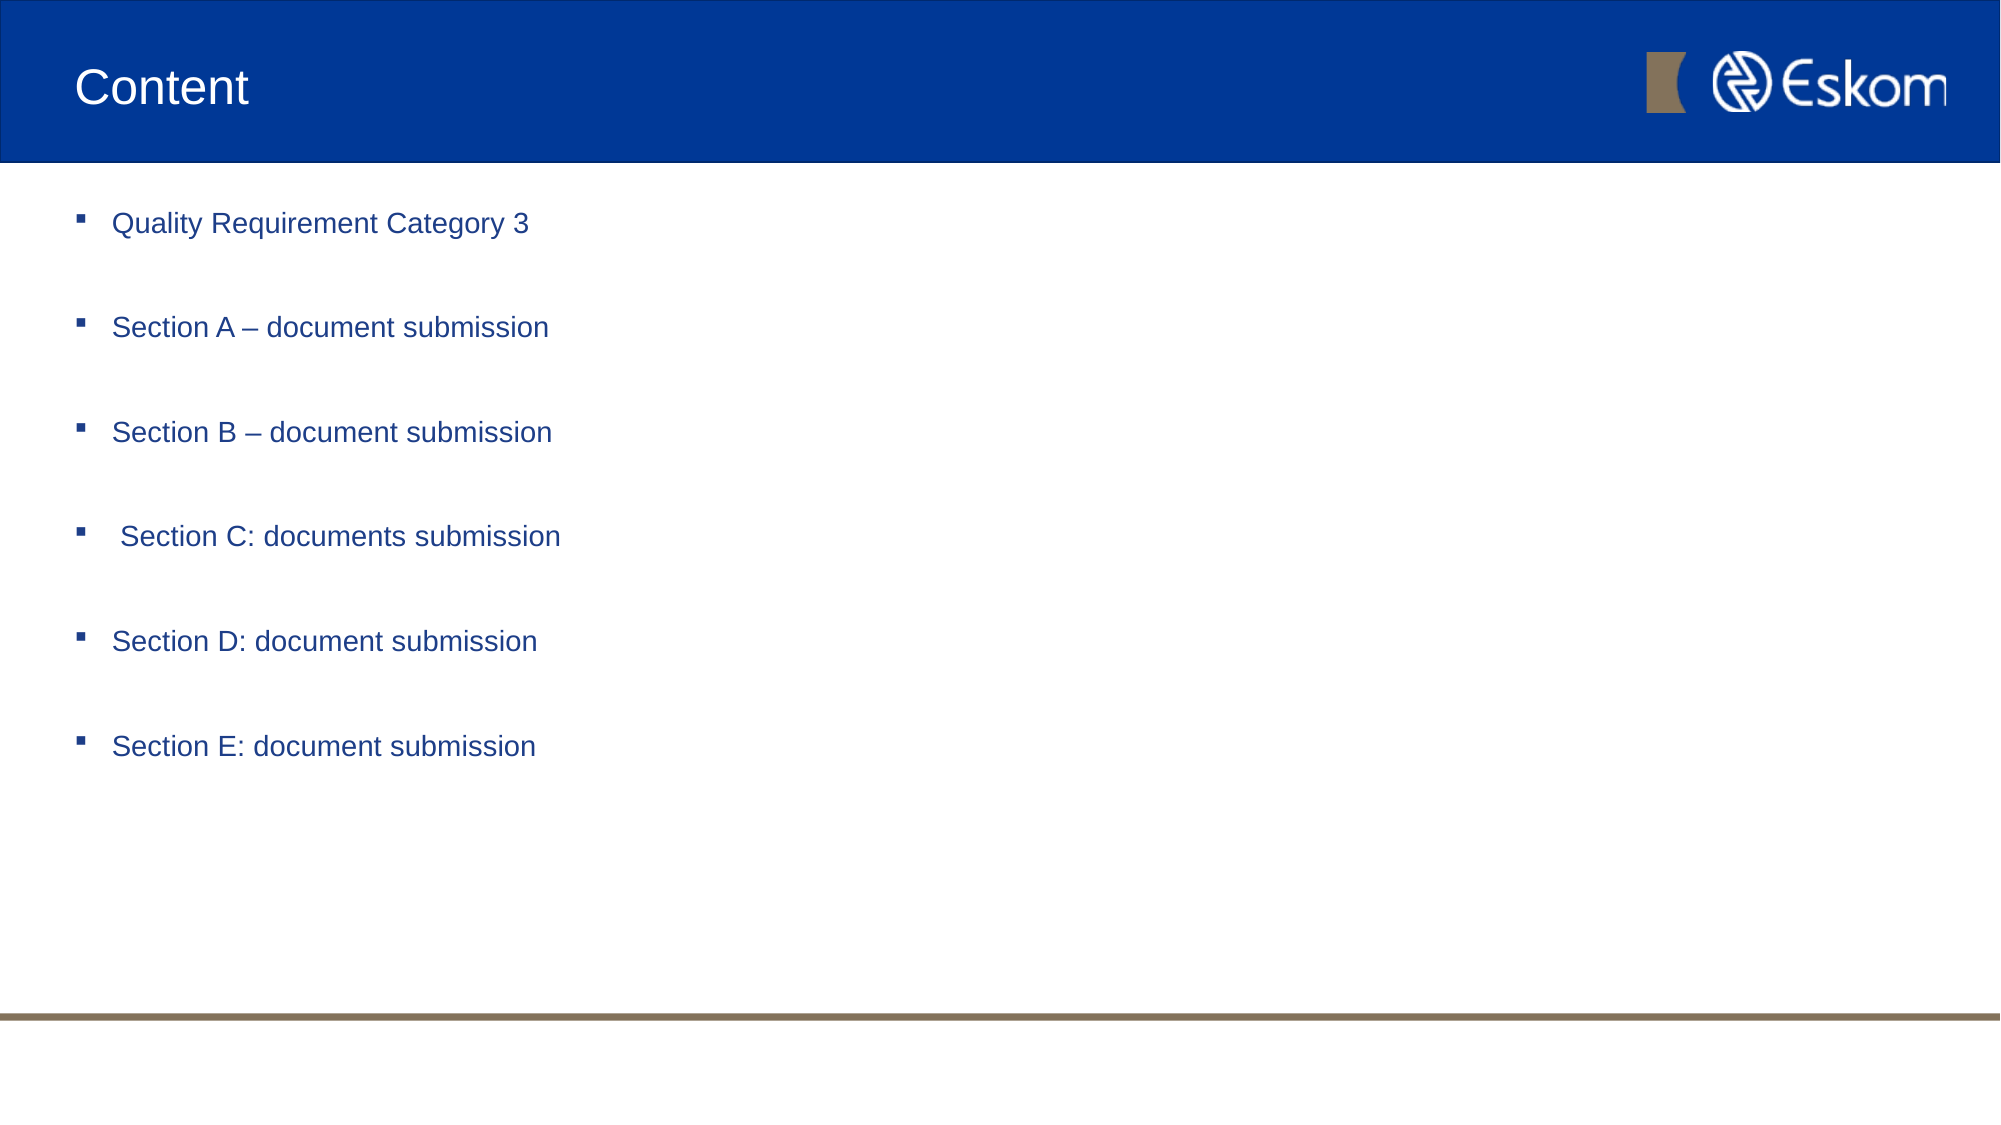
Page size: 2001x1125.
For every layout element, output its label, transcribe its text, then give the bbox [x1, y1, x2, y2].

title Content [59, 33, 1620, 143]
list Quality Requirement Category 3 Section A – document submission Section B – document submission Section C: documents submission Section D: document submission Section E: document submission [59, 200, 1927, 998]
